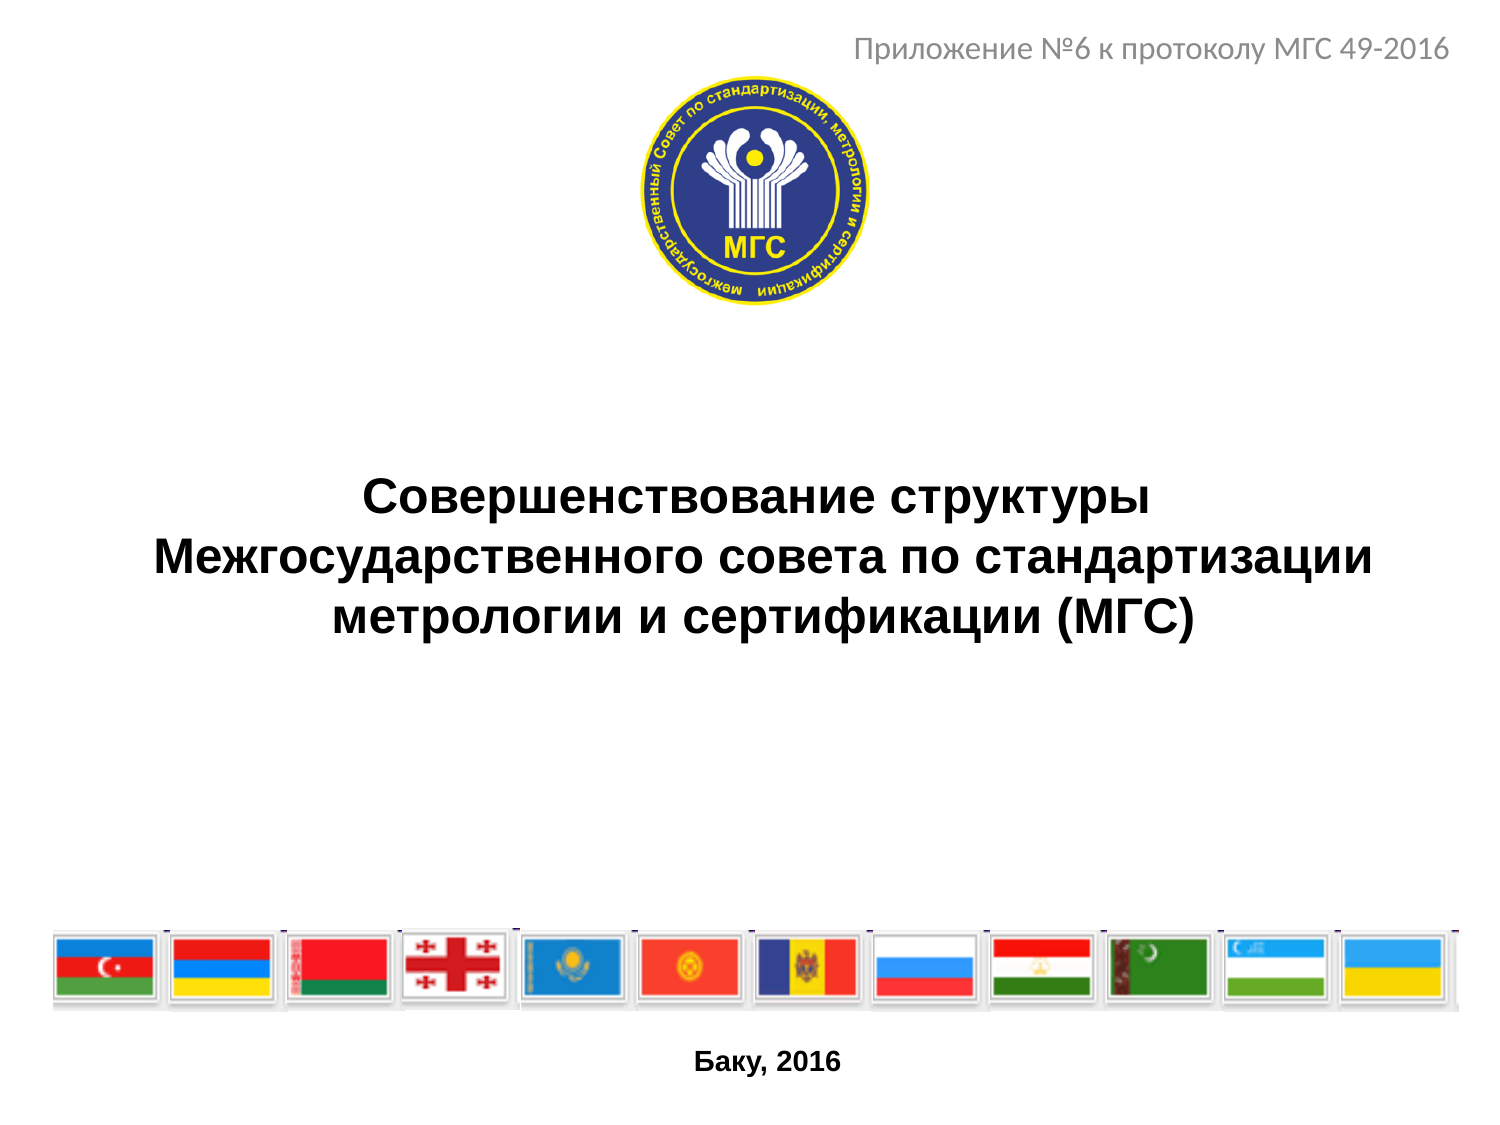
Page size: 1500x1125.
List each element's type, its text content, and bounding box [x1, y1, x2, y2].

text_box Приложение №6 к протоколу МГС 49-2016 [832, 19, 1473, 79]
text_box Баку, 2016 [655, 1034, 880, 1106]
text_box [52, 928, 1459, 1012]
subtitle Совершенствование структуры Межгосударственного совета по стандартизации метрологии и сертификации (МГС) [54, 456, 1473, 673]
picture [583, 66, 940, 315]
